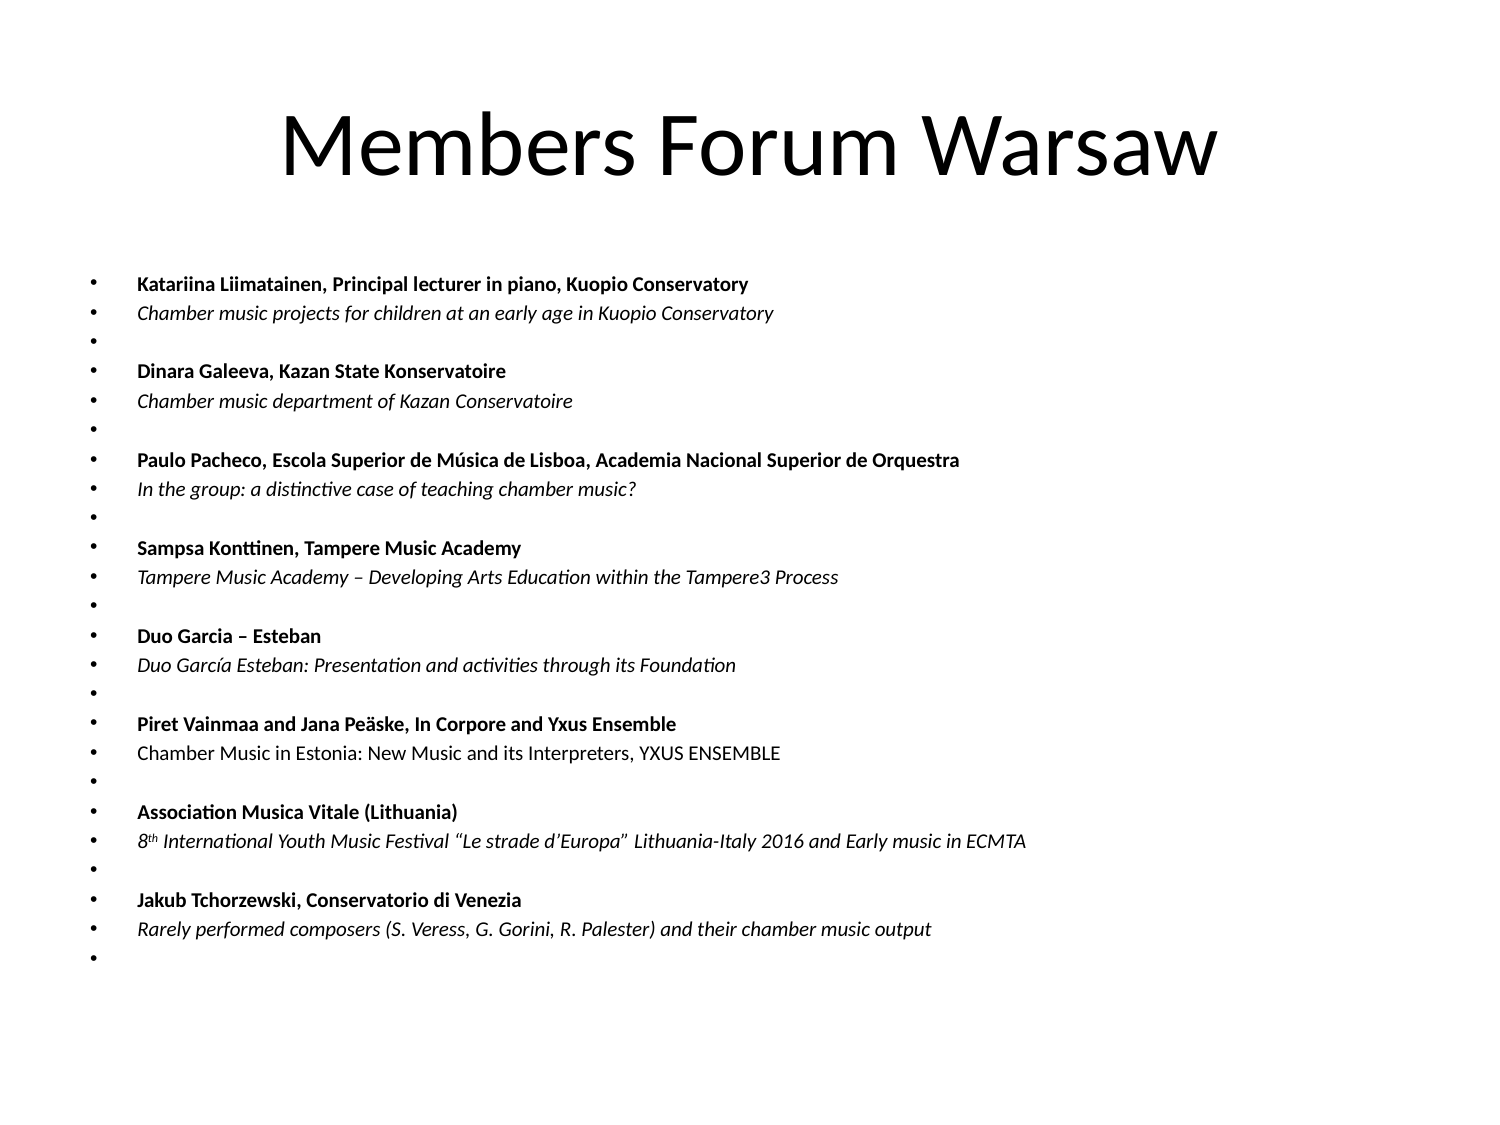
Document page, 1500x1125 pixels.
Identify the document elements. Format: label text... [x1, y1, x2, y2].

title Members Forum Warsaw [75, 45, 1425, 233]
list Katariina Liimatainen, Principal lecturer in piano, Kuopio Conservatory Chamber music projects for children at an early age in Kuopio Conservatory Dinara Galeeva, Kazan State Konservatoire Chamber music department of Kazan Conservatoire Paulo Pacheco, Escola Superior de Música de Lisboa, Academia Nacional Superior de Orquestra In the group: a distinctive case of teaching chamber music? Sampsa Konttinen, Tampere Music Academy Tampere Music Academy – Developing Arts Education within the Tampere3 Process Duo Garcia – Esteban Duo García Esteban: Presentation and activities through its Foundation Piret Vainmaa and Jana Peäske, In Corpore and Yxus Ensemble Chamber Music in Estonia: New Music and its Interpreters, YXUS ENSEMBLE Association Musica Vitale (Lithuania) 8th International Youth Music Festival “Le strade d’Europa” Lithuania-Italy 2016 and Early music in ECMTA Jakub Tchorzewski, Conservatorio di Venezia Rarely performed composers (S. Veress, G. Gorini, R. Palester) and their chamber music output [75, 262, 1425, 1005]
